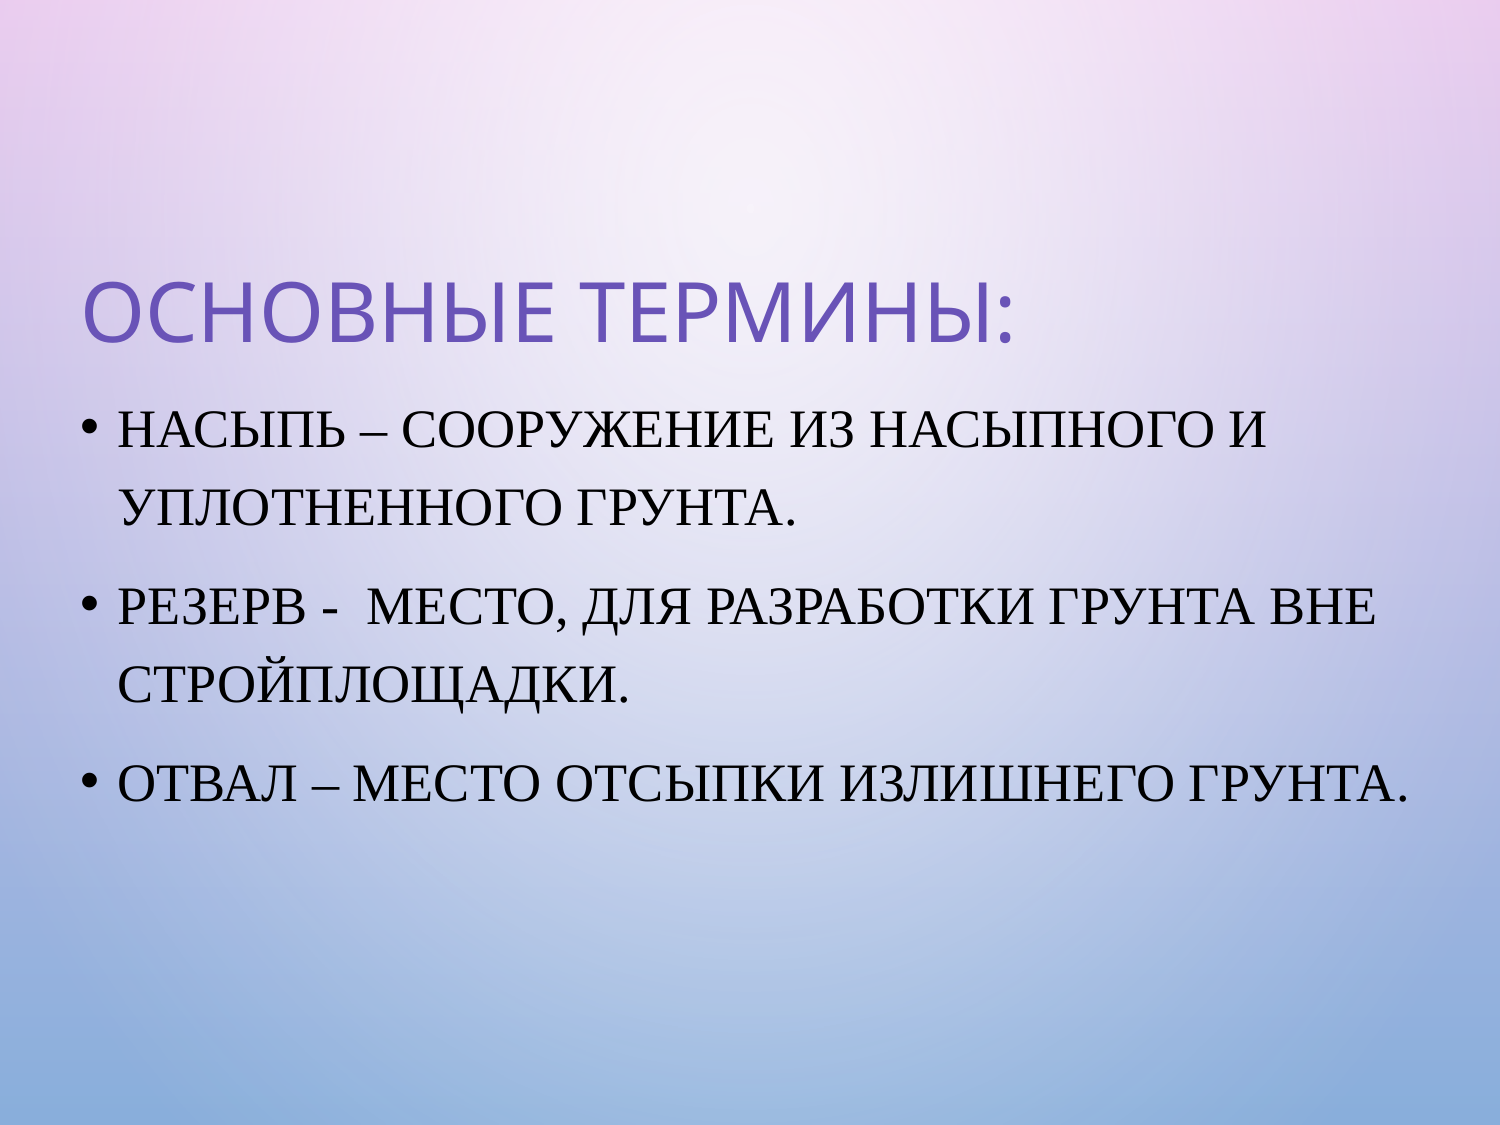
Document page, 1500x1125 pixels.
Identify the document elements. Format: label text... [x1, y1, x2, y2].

list Основные термины: Насыпь – сооружение из насыпного и уплотненного грунта. Резерв - место, для разработки грунта вне стройплощадки. Отвал – место отсыпки излишнего грунта. [64, 231, 1466, 866]
